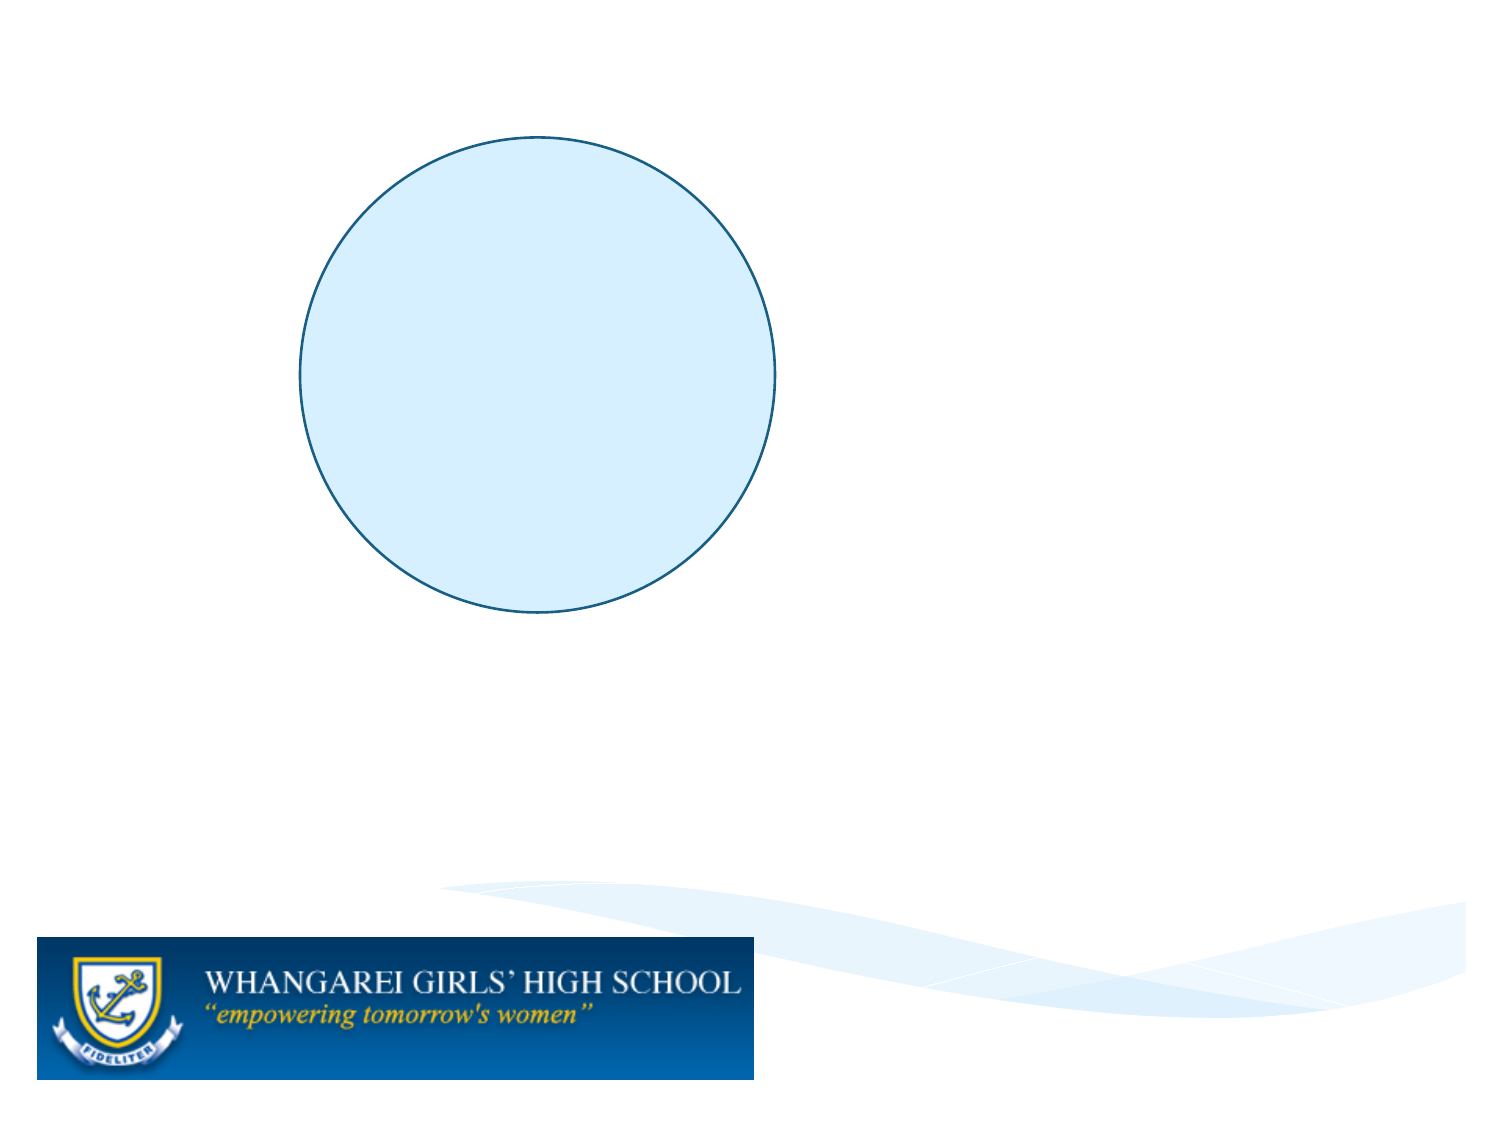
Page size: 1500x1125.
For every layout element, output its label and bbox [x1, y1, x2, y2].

picture [37, 937, 754, 1080]
text_box [298, 136, 777, 614]
